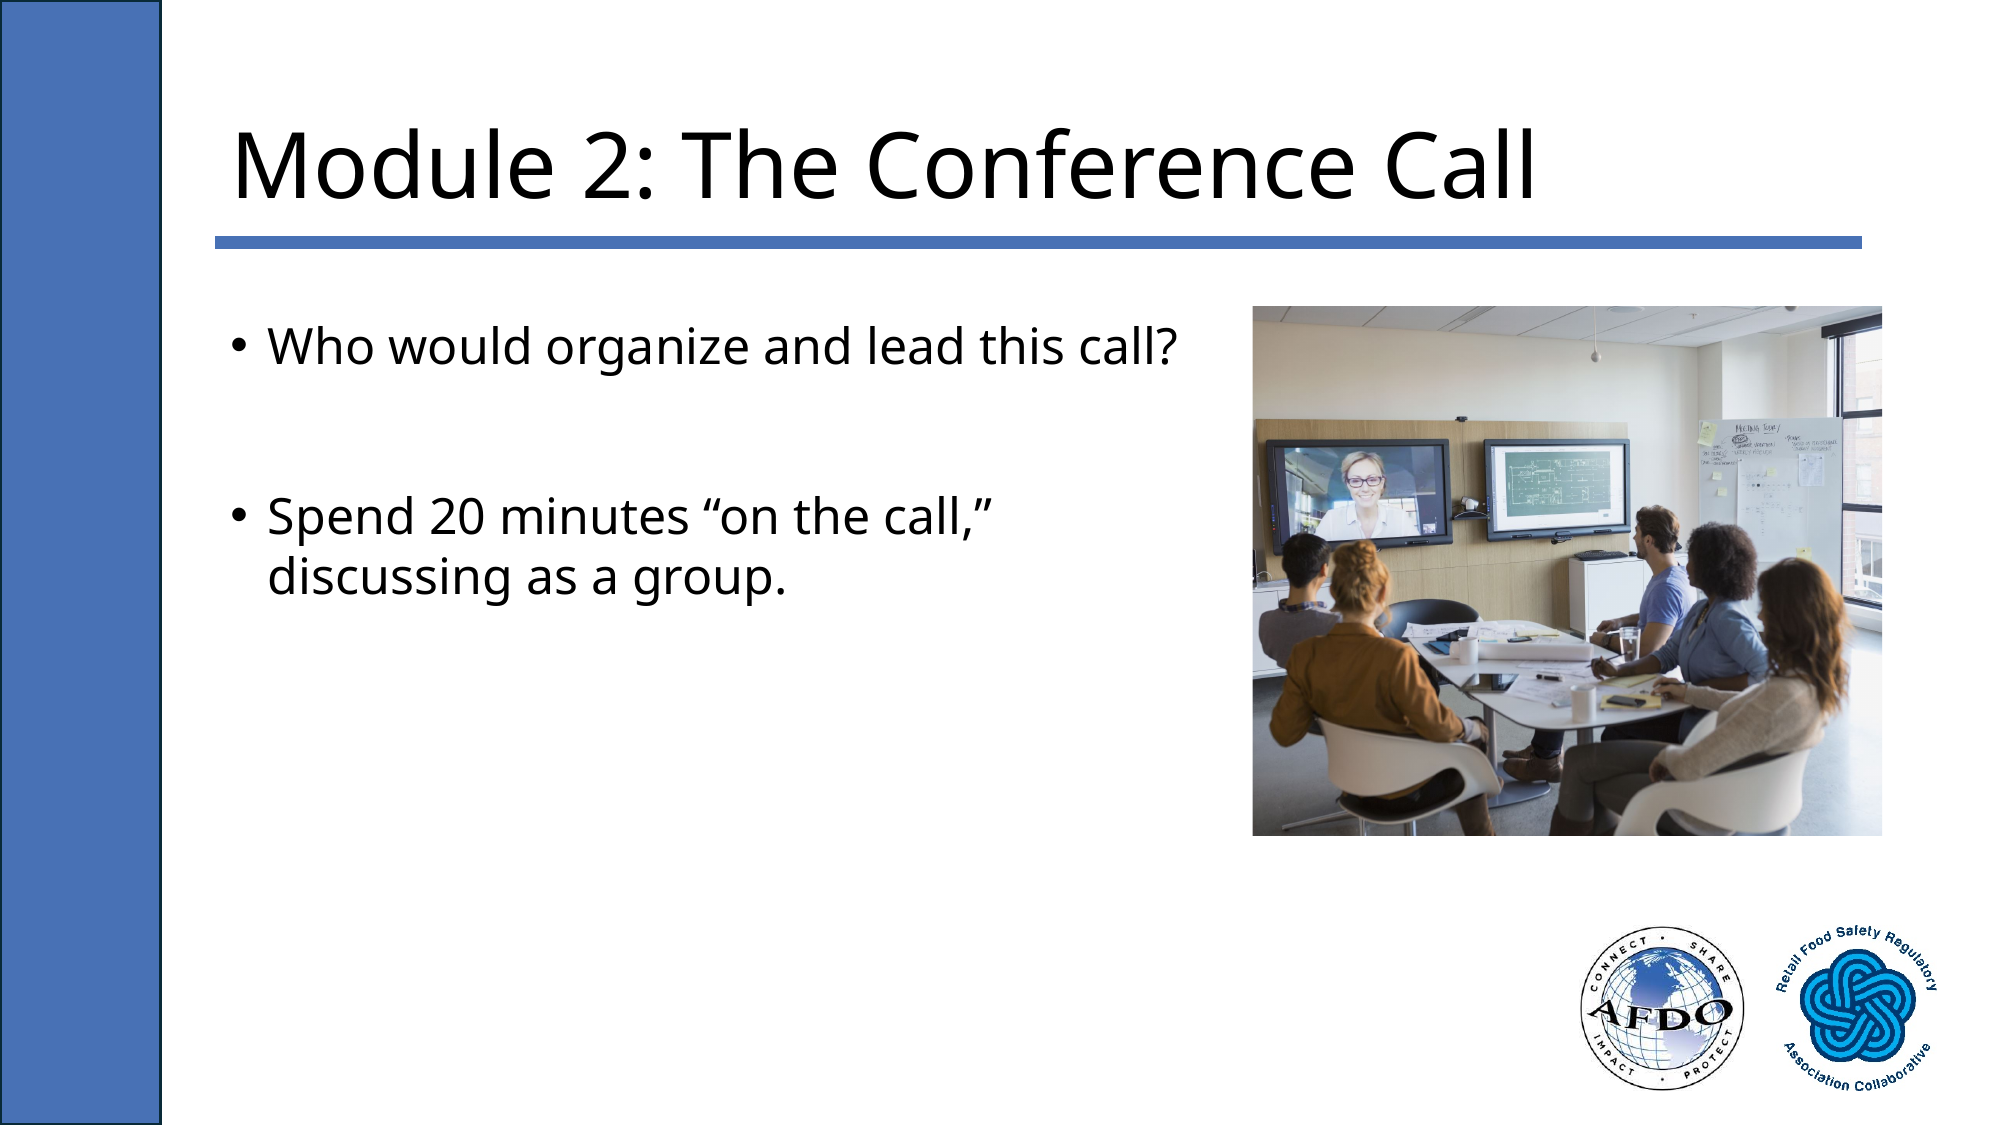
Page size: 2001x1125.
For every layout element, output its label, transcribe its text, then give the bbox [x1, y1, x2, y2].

picture [1776, 925, 1937, 1091]
list Who would organize and lead this call? Spend 20 minutes “on the call,” discussing as a group. [215, 306, 1199, 677]
picture [1579, 925, 1745, 1091]
picture [1252, 306, 1883, 836]
title Module 2: The Conference Call [215, 110, 1863, 227]
